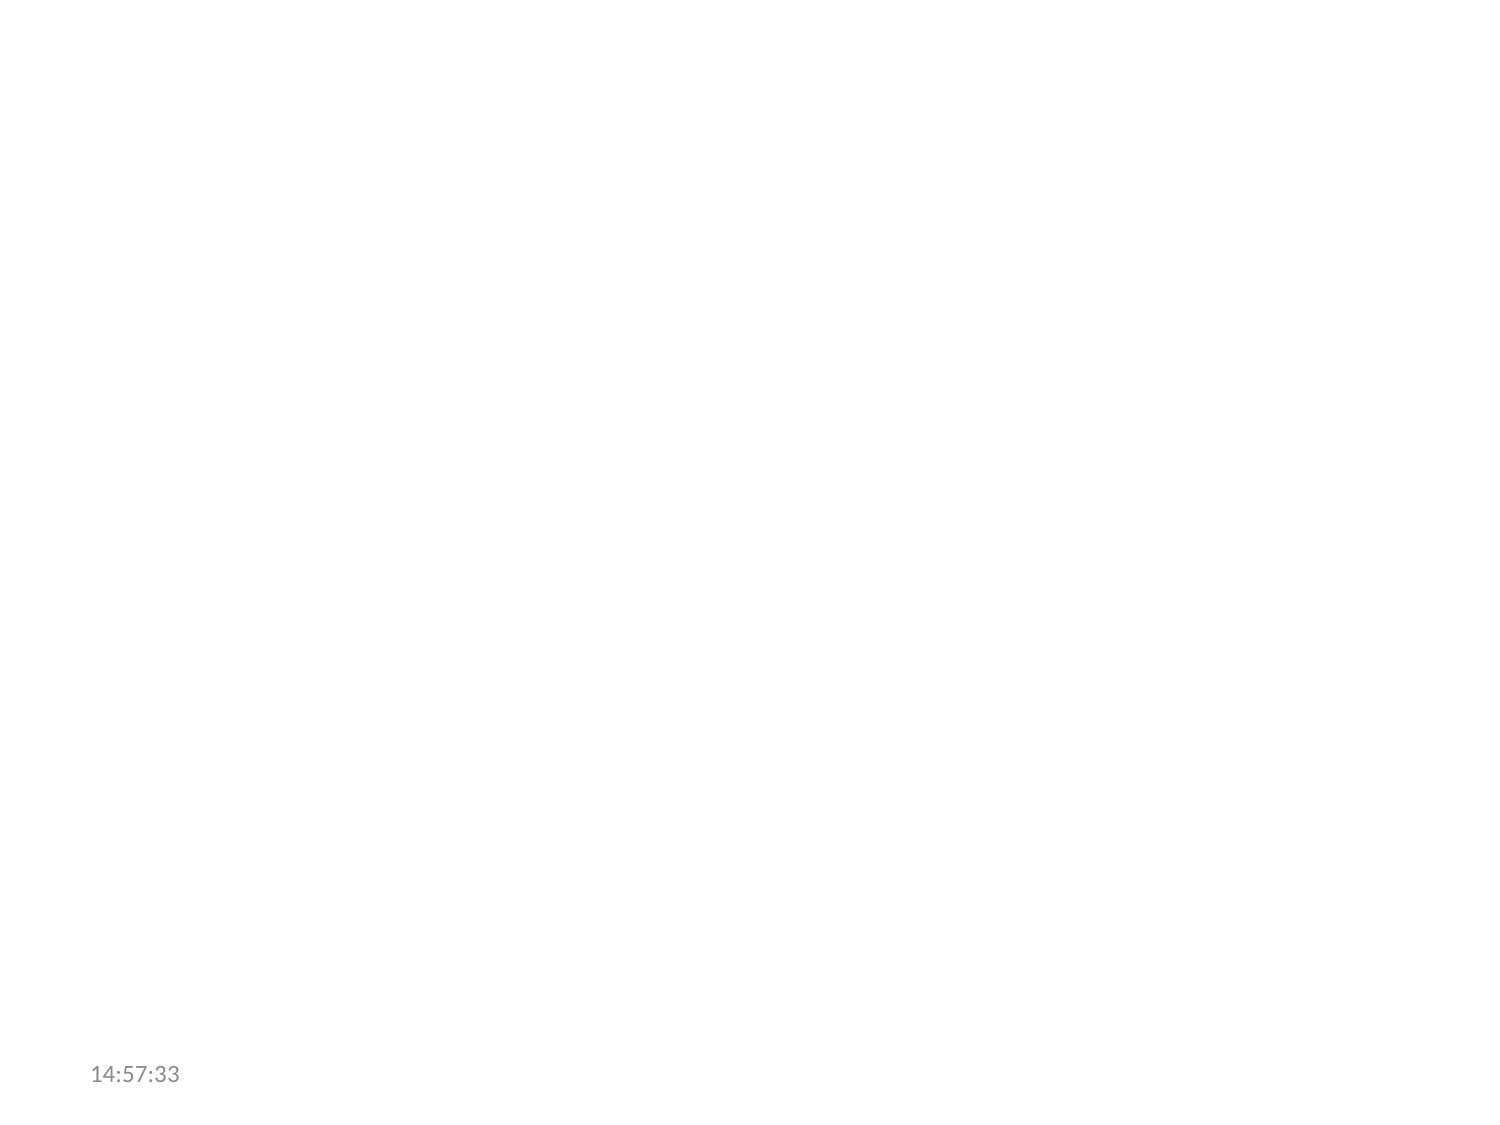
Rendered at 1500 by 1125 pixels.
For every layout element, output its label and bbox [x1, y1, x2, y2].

slide_number [75, 1042, 425, 1103]
